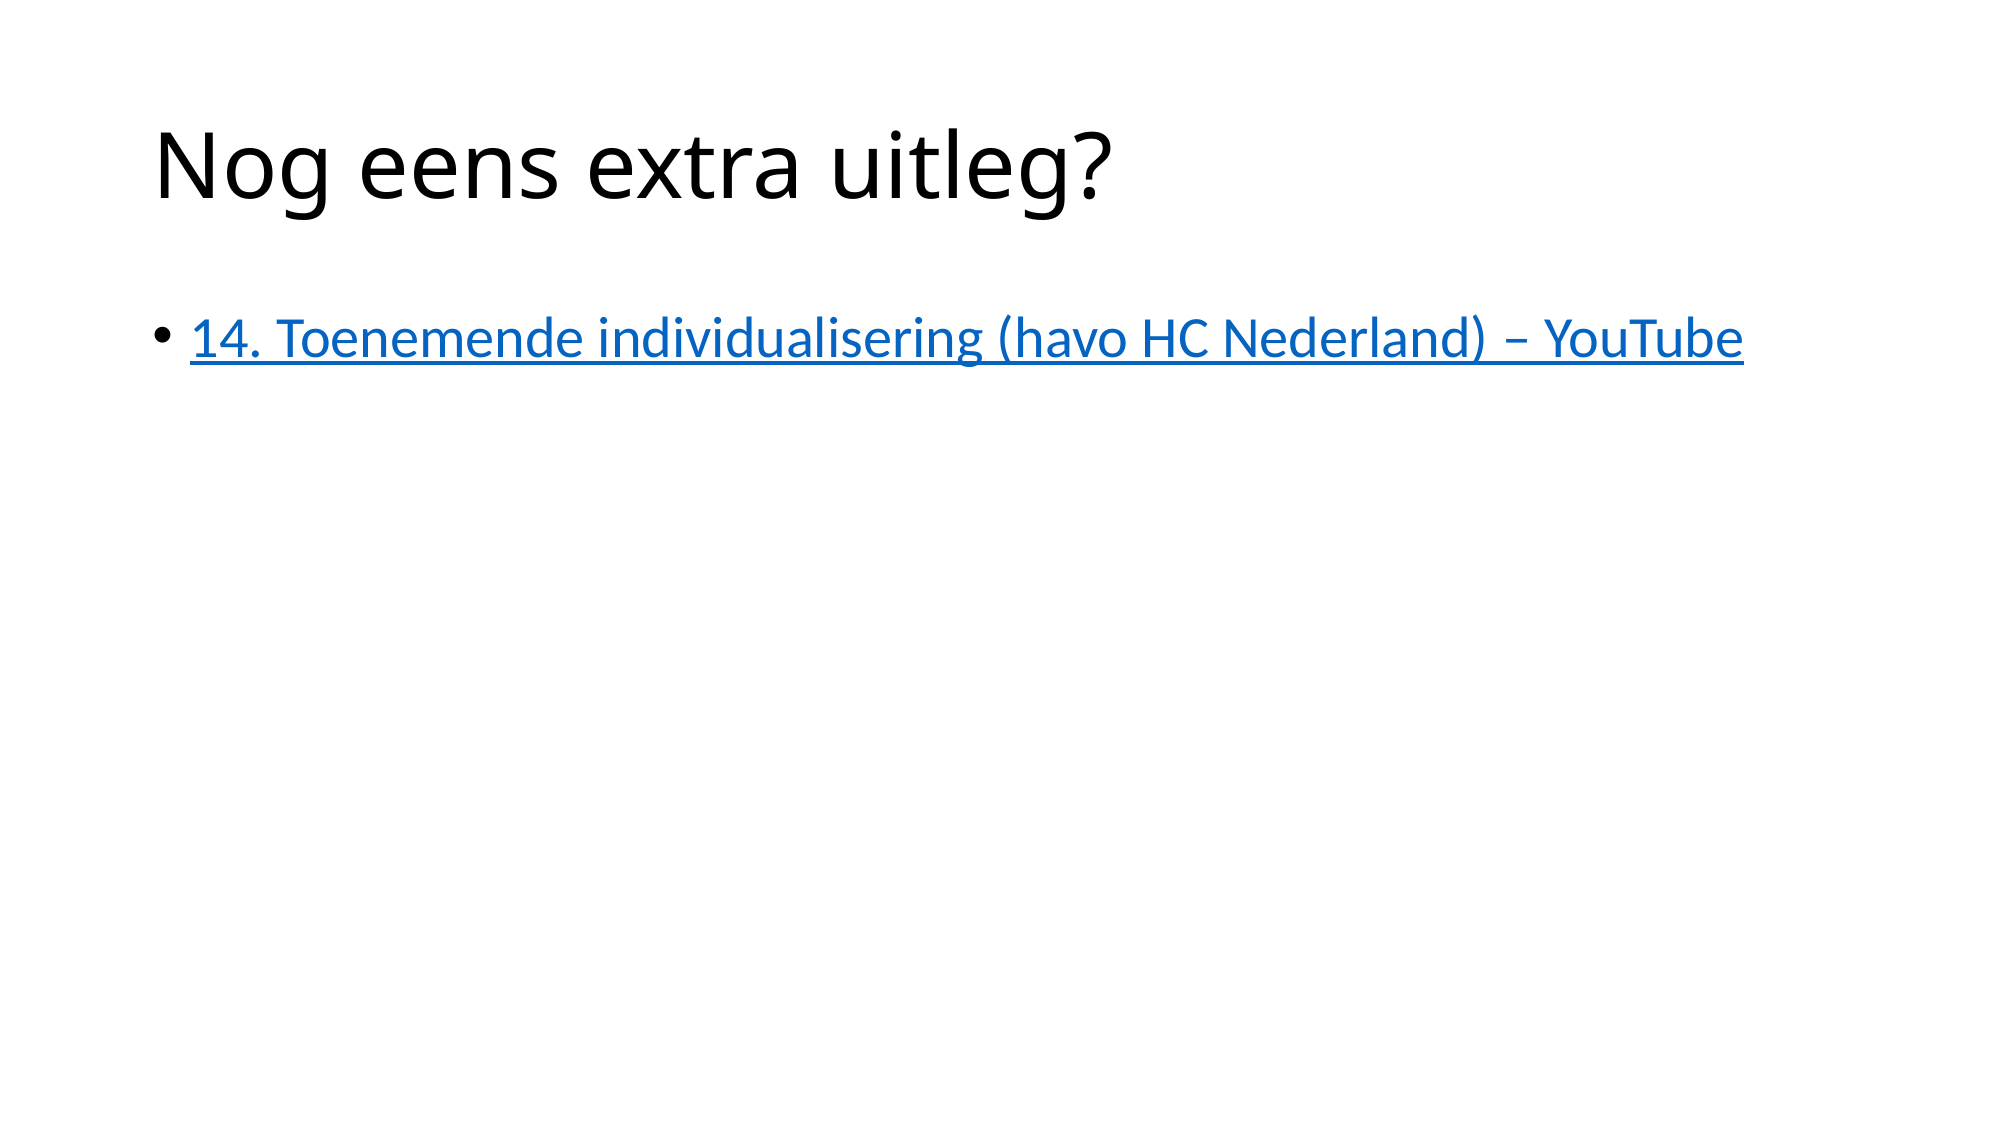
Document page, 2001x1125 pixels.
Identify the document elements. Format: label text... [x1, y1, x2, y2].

title Nog eens extra uitleg? [137, 59, 1863, 278]
list 14. Toenemende individualisering (havo HC Nederland) – YouTube [137, 299, 1863, 1014]
